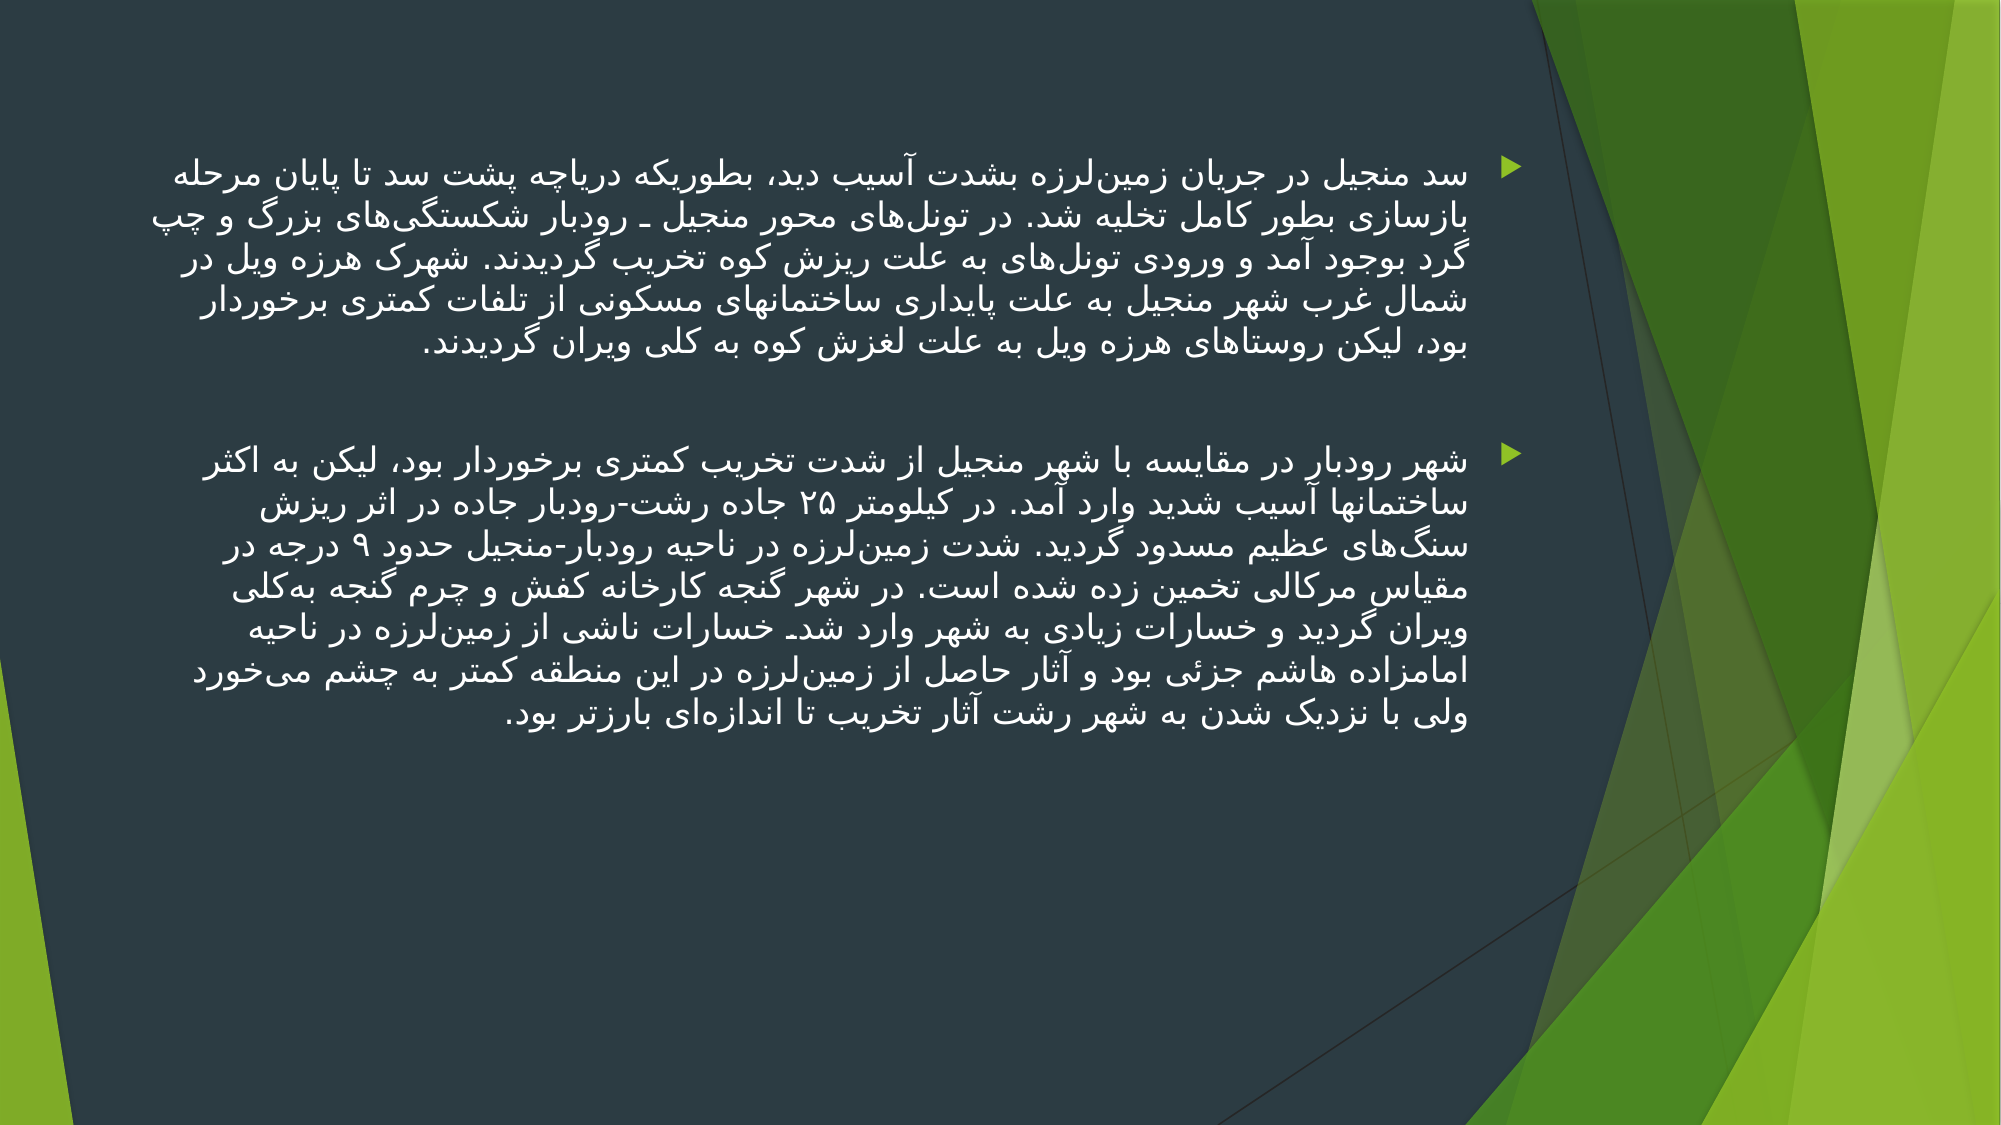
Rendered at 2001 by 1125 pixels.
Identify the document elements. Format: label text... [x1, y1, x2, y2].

list سد منجیل در جریان زمین‌لرزه بشدت آسیب دید، بطوریکه دریاچه پشت سد تا پایان مرحله بازسازی بطور کامل تخلیه شد. در تونل‌های محور منجیل ـ رودبار شکستگی‌های بزرگ و چپ گرد بوجود آمد و ورودی تونل‌های به علت ریزش کوه تخریب گردیدند. شهرک هرزه ویل در شمال غرب شهر منجیل به علت پایداری ساختمانهای مسکونی از تلفات کمتری برخوردار بود، لیکن روستاهای هرزه ویل به علت لغزش کوه به کلی ویران گردیدند. شهر رودبار در مقایسه با شهر منجیل از شدت تخریب کمتری برخوردار بود، لیکن به اکثر ساختمانها آسیب شدید وارد آمد. در کیلومتر ۲۵ جاده رشت-رودبار جاده در اثر ریزش سنگ‌های عظیم مسدود گردید. شدت زمین‌لرزه در ناحیه رودبار-منجیل حدود ۹ درجه در مقیاس مرکالی تخمین زده شده‌ است. در شهر گنجه کارخانه کفش و چرم گنجه به‌کلی ویران گردید و خسارات زیادی به شهر وارد شد. خسارات ناشی از زمین‌لرزه در ناحیه امامزاده هاشم جزئی بود و آثار حاصل از زمین‌لرزه در این منطقه کمتر به چشم می‌خورد ولی با نزدیک شدن به شهر رشت آثار تخریب تا اندازه‌ای بارزتر بود. [125, 142, 1536, 780]
